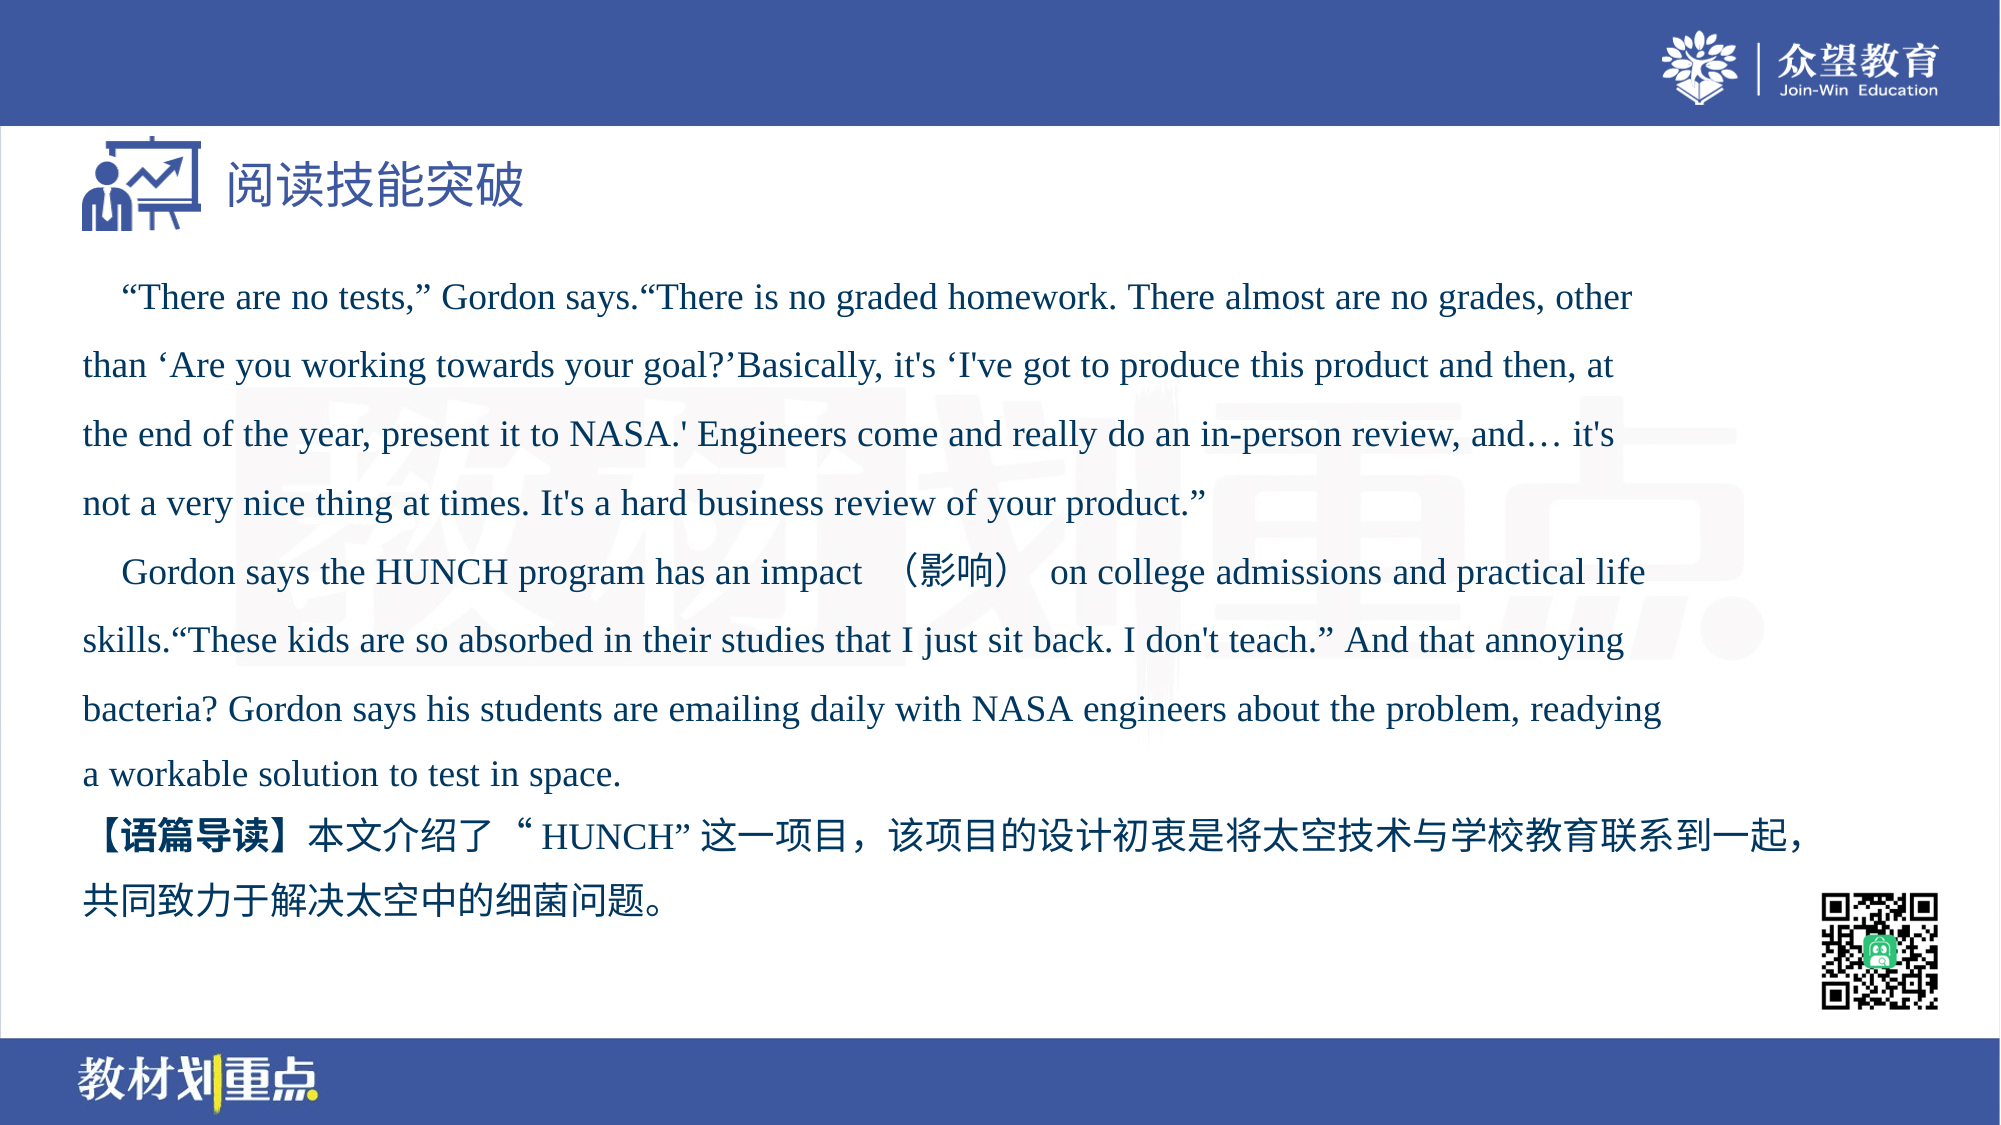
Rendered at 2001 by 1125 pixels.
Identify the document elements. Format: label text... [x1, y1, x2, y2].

text_box 【语篇导读】本文介绍了“HUNCH”这一项目，该项目的设计初衷是将太空技术与学校教育联系到一起， 共同致力于解决太空中的细菌问题。 [82, 788, 1817, 915]
text_box “There are no tests,” Gordon says.“There is no graded homework. There almost are no grades, other than ‘Are you working towards your goal?’Basically, it's ‘I've got to produce this product and then, at the end of the year, present it to NASA.' Engineers come and really do an in-person review, and… it's not a very nice thing at times. It's a hard business review of your product.” Gordon says the HUNCH program has an impact （影响） on college admissions and practical life skills.“These kids are so absorbed in their studies that I just sit back. I don't teach.” And that annoying bacteria? Gordon says his students are emailing daily with NASA engineers about the problem, readying a workable solution to test in space. [82, 248, 1817, 787]
picture [0, 0, 2000, 1125]
